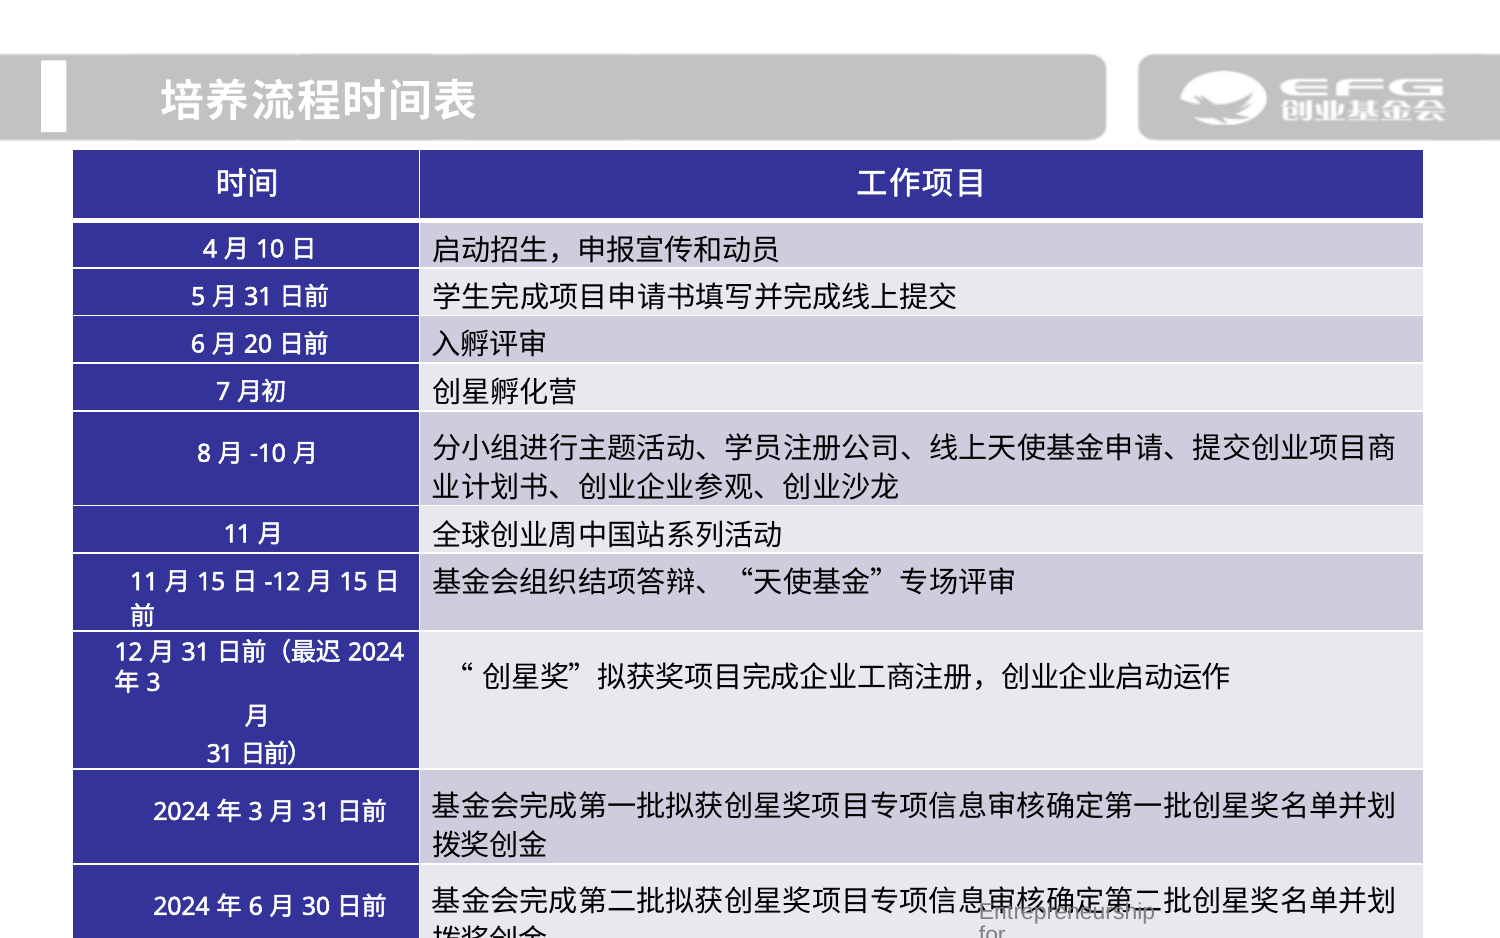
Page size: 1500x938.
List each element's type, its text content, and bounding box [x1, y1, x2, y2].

table_cell 全球创业周中国站系列活动 [420, 506, 1423, 552]
table_cell 基金会组织结项答辩、“天使基金”专场评审 [420, 554, 1423, 630]
table_cell 启动招生，申报宣传和动员 [420, 223, 1423, 267]
table_cell 创星孵化营 [420, 364, 1423, 410]
table_cell 12月31日前（最迟2024年3 月 31日前） [73, 632, 419, 768]
table_cell 分小组进行主题活动、学员注册公司、线上天使基金申请、提交创业项目商 业计划书、创业企业参观、创业沙龙 [420, 412, 1423, 505]
text_box Entrepreneurship for [976, 899, 1311, 926]
table_cell 5月31日前 [73, 269, 419, 315]
table_cell 7月初 [73, 364, 419, 410]
table_cell 基金会完成第一批拟获创星奖项目专项信息审核确定第一批创星奖名单并划 拨奖创金 [420, 770, 1423, 863]
table_header 时间 [73, 150, 419, 218]
table_cell 2024年6月30日前 [73, 865, 419, 938]
table_cell 学生完成项目申请书填写并完成线上提交 [420, 269, 1423, 315]
table_header 工作项目 [420, 150, 1423, 218]
table_cell 8月-10月 [73, 412, 419, 505]
table_cell 入孵评审 [420, 316, 1423, 362]
table_cell 6月20日前 [73, 316, 419, 362]
table_cell 11月15日-12月15日前 [73, 554, 419, 630]
table_cell “创星奖”拟获奖项目完成企业工商注册，创业企业启动运作 [420, 632, 1423, 768]
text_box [0, 49, 1500, 147]
table_cell 4月10日 [73, 223, 419, 267]
table_cell 2024年3月31日前 [73, 770, 419, 863]
table_cell 11月 [73, 506, 419, 552]
table_cell 基金会完成第二批拟获创星奖项目专项信息审核确定第二批创星奖名单并划 拨奖创金 [420, 865, 1423, 938]
